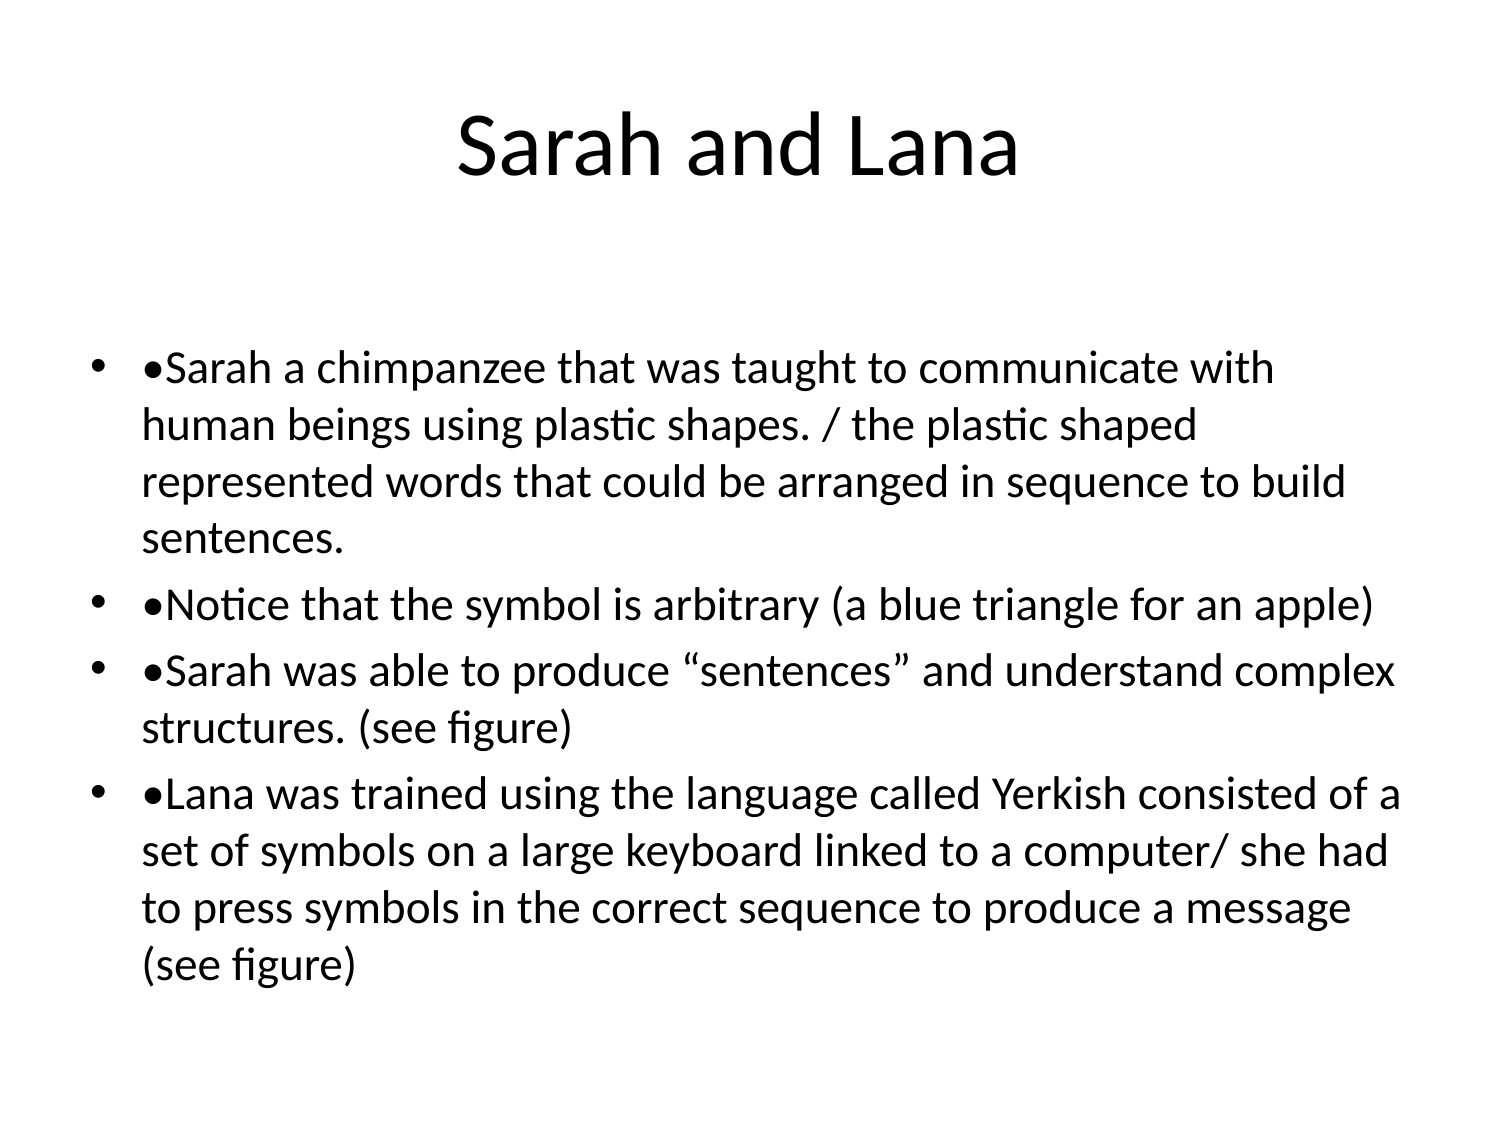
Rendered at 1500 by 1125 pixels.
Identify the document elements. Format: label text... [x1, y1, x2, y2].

list •Sarah a chimpanzee that was taught to communicate with human beings using plastic shapes. / the plastic shaped represented words that could be arranged in sequence to build sentences. •Notice that the symbol is arbitrary (a blue triangle for an apple) •Sarah was able to produce “sentences” and understand complex structures. (see figure) •Lana was trained using the language called Yerkish consisted of a set of symbols on a large keyboard linked to a computer/ she had to press symbols in the correct sequence to produce a message (see figure) [75, 262, 1425, 1005]
title Sarah and Lana [75, 45, 1425, 233]
